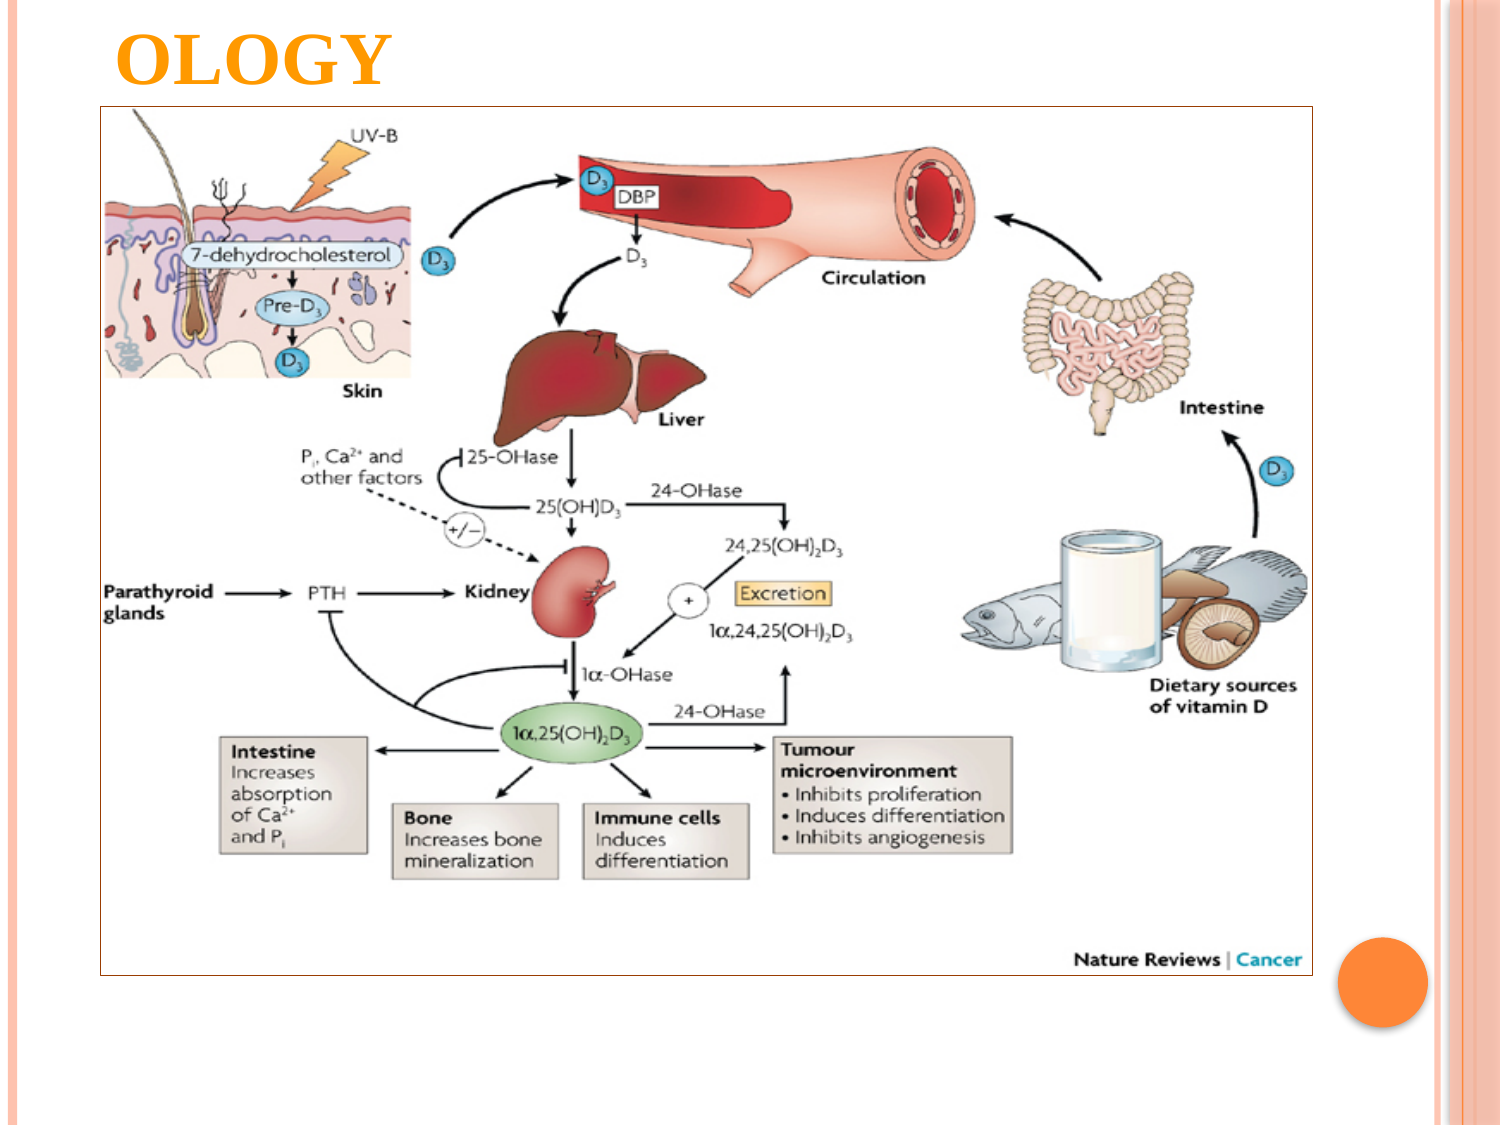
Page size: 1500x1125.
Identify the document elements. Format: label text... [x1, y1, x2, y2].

picture [99, 105, 1313, 976]
title Pathophysiology [100, 0, 665, 104]
